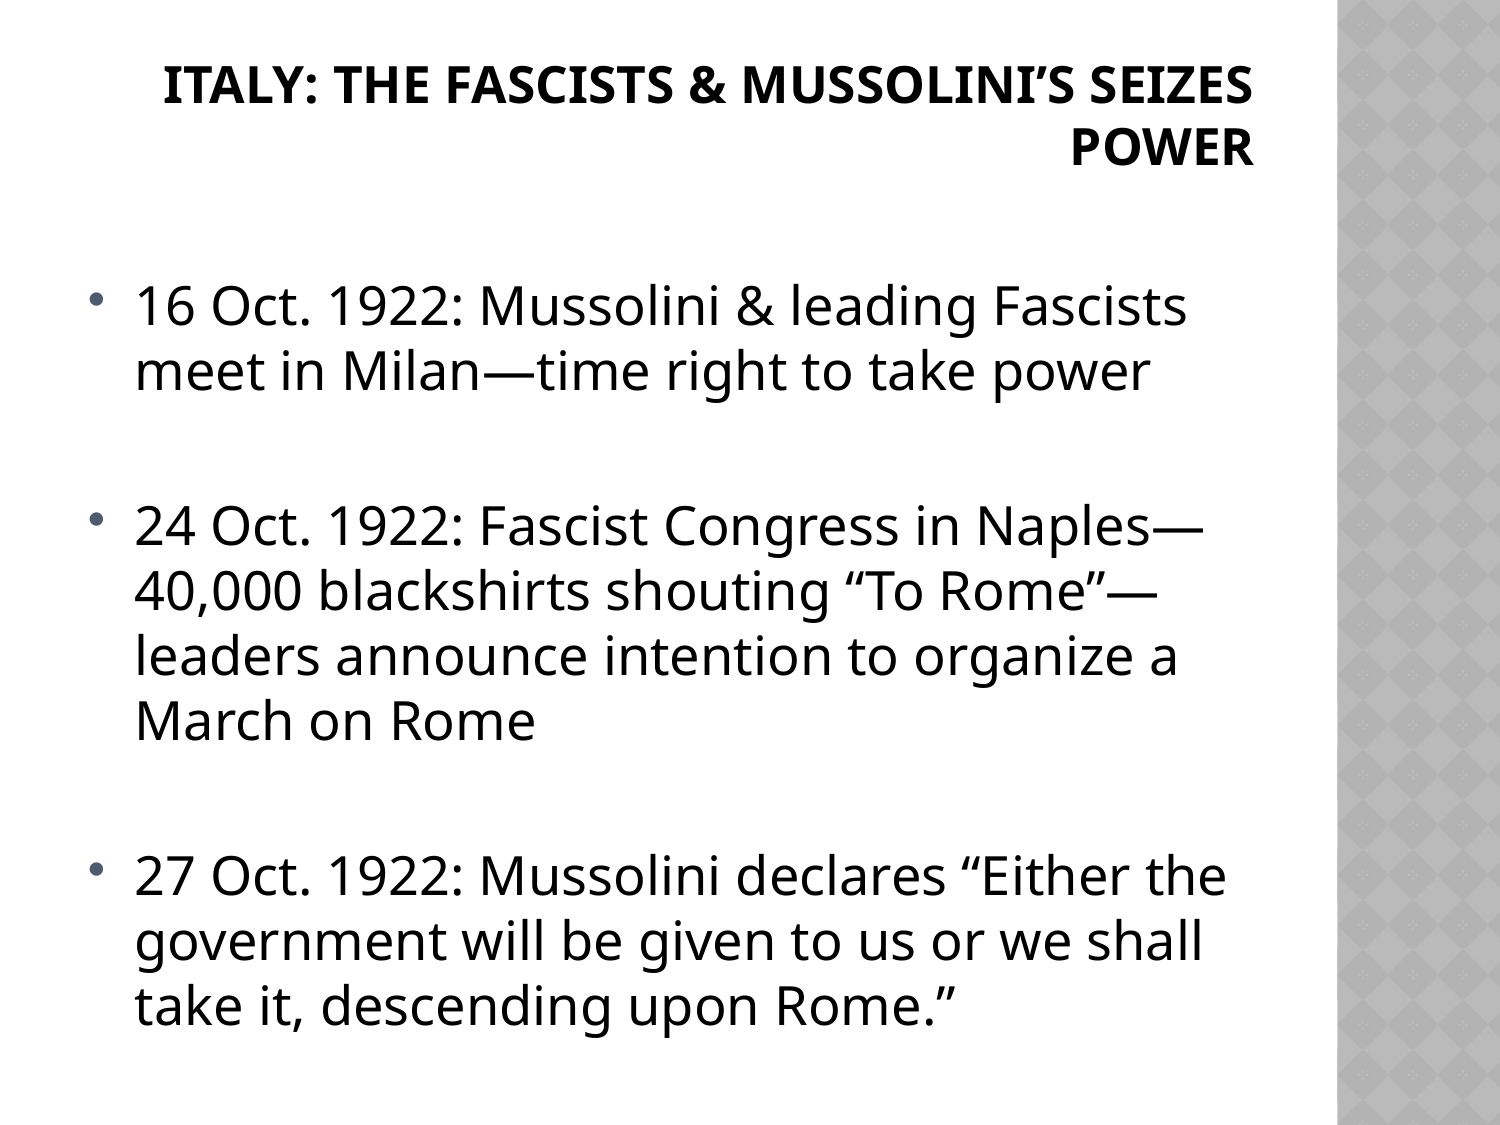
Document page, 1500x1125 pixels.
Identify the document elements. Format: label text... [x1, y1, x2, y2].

title Italy: the fascists & Mussolini’s seizes power [75, 52, 1263, 240]
list 16 Oct. 1922: Mussolini & leading Fascists meet in Milan—time right to take power 24 Oct. 1922: Fascist Congress in Naples—40,000 blackshirts shouting “To Rome”—leaders announce intention to organize a March on Rome 27 Oct. 1922: Mussolini declares “Either the government will be given to us or we shall take it, descending upon Rome.” [75, 264, 1263, 1059]
